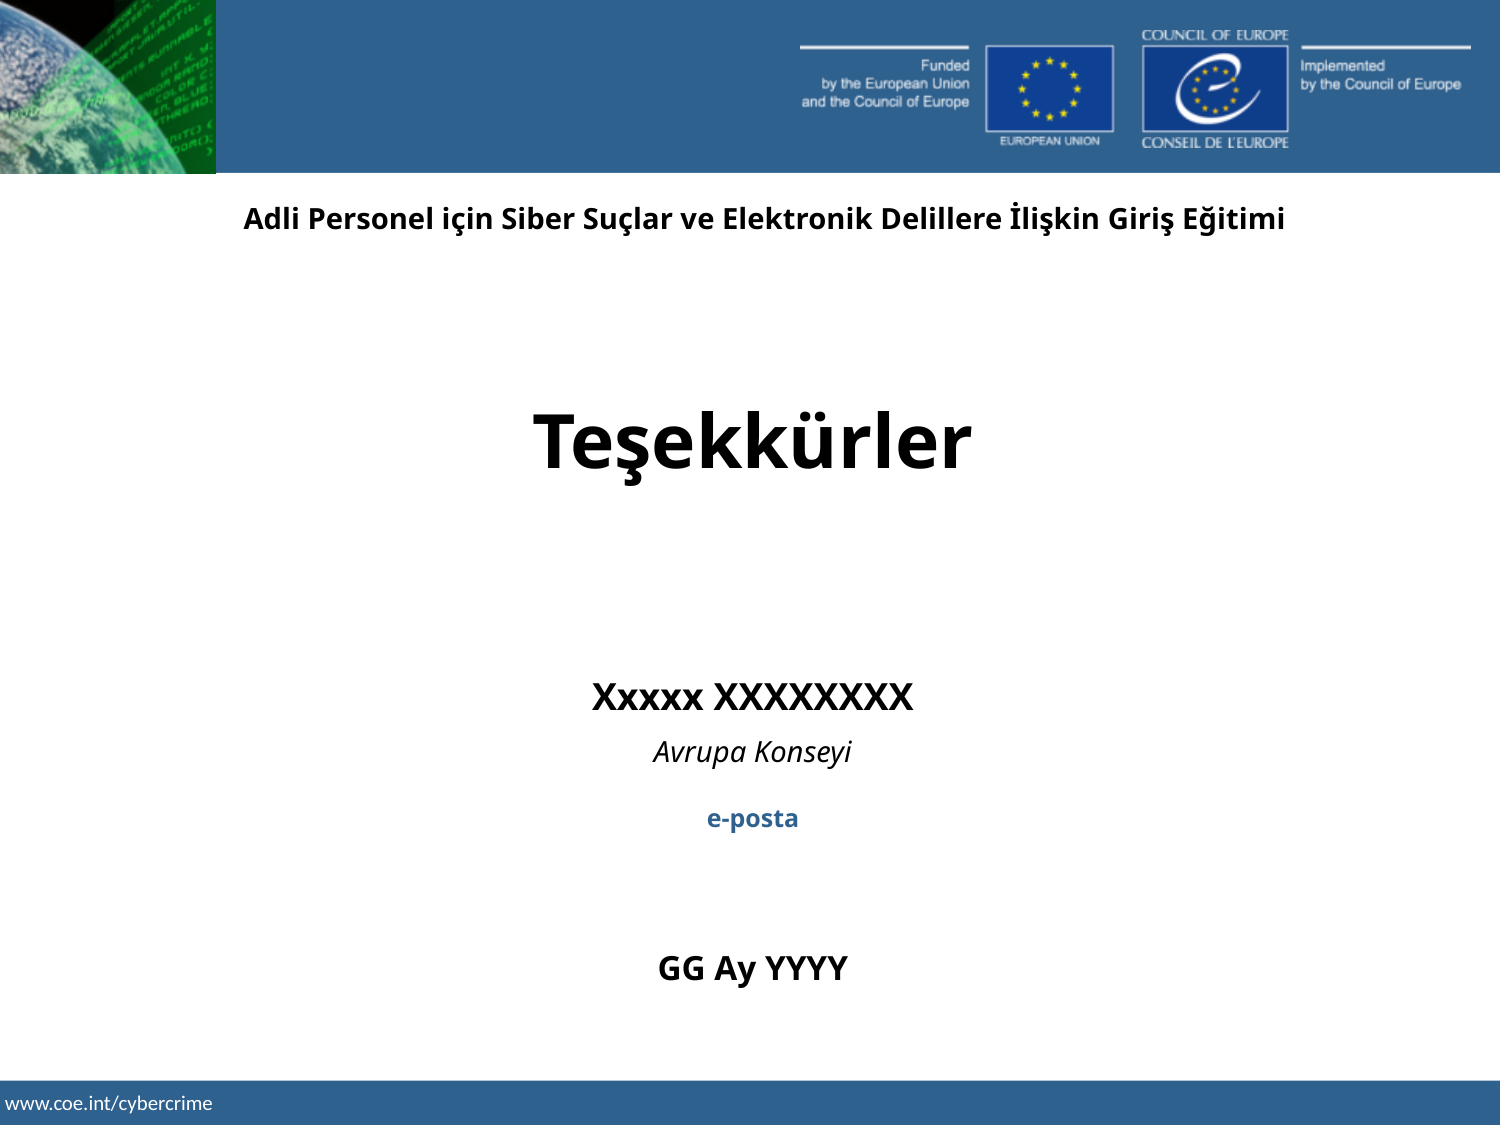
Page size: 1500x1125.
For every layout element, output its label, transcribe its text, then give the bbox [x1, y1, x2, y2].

picture [799, 30, 1471, 148]
text_box [216, 1, 1500, 174]
picture [0, 0, 216, 174]
text_box Adli Personel için Siber Suçlar ve Elektronik Delillere İlişkin Giriş Eğitimi [59, 193, 1471, 243]
text_box Teşekkürler Xxxxx XXXXXXXX Avrupa Konseyi e-posta GG Ay YYYY [47, 385, 1459, 995]
